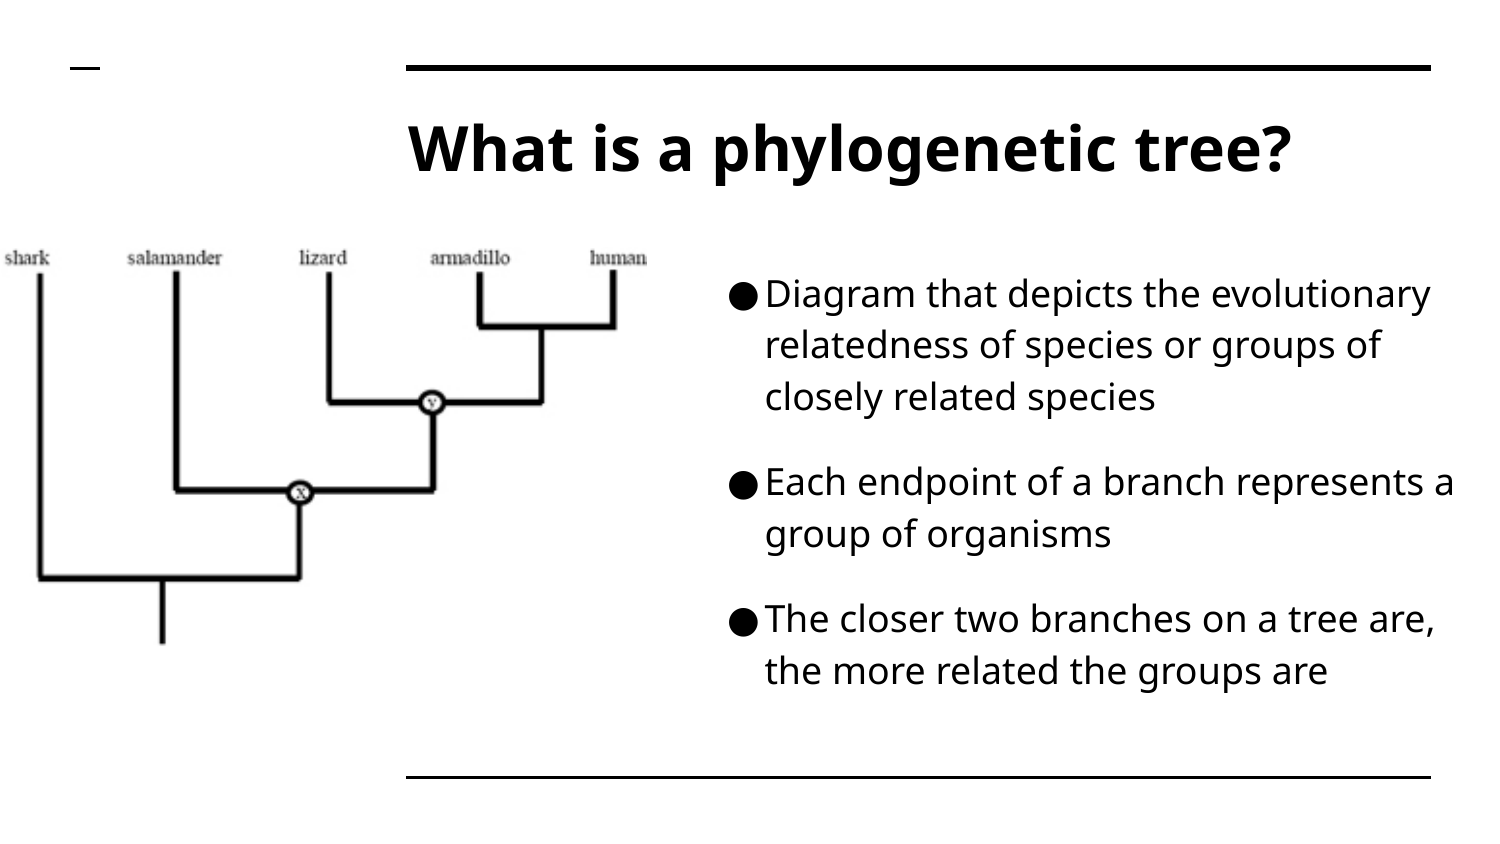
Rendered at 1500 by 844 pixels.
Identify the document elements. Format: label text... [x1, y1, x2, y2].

picture [0, 247, 647, 648]
list Diagram that depicts the evolutionary relatedness of species or groups of closely related species Each endpoint of a branch represents a group of organisms The closer two branches on a tree are, the more related the groups are [674, 248, 1500, 729]
title What is a phylogenetic tree? [393, 94, 1431, 199]
